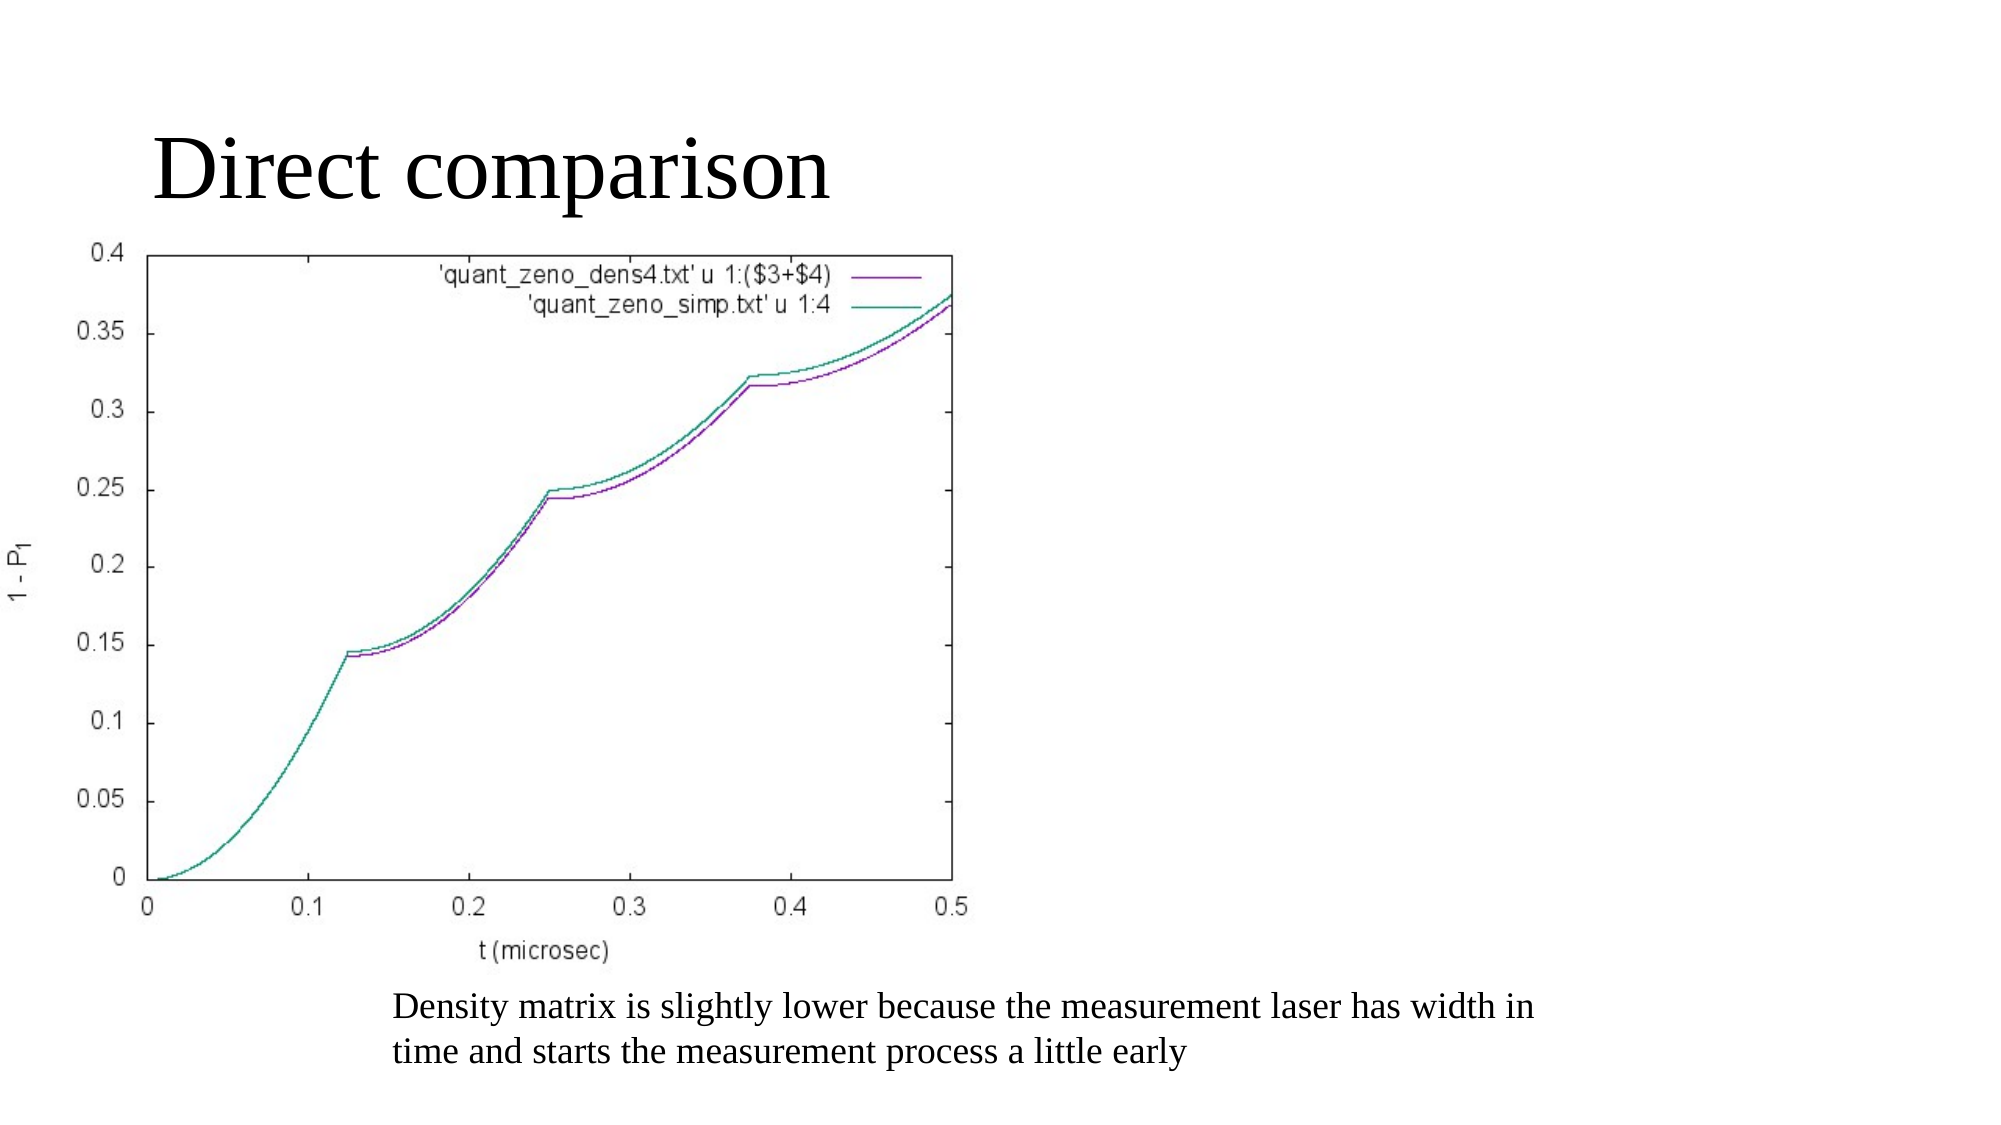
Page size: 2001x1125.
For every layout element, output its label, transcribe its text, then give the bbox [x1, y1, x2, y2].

text_box Density matrix is slightly lower because the measurement laser has width in time and starts the measurement process a little early [377, 974, 1571, 1079]
title Direct comparison [137, 59, 1863, 278]
picture [0, 224, 1000, 975]
